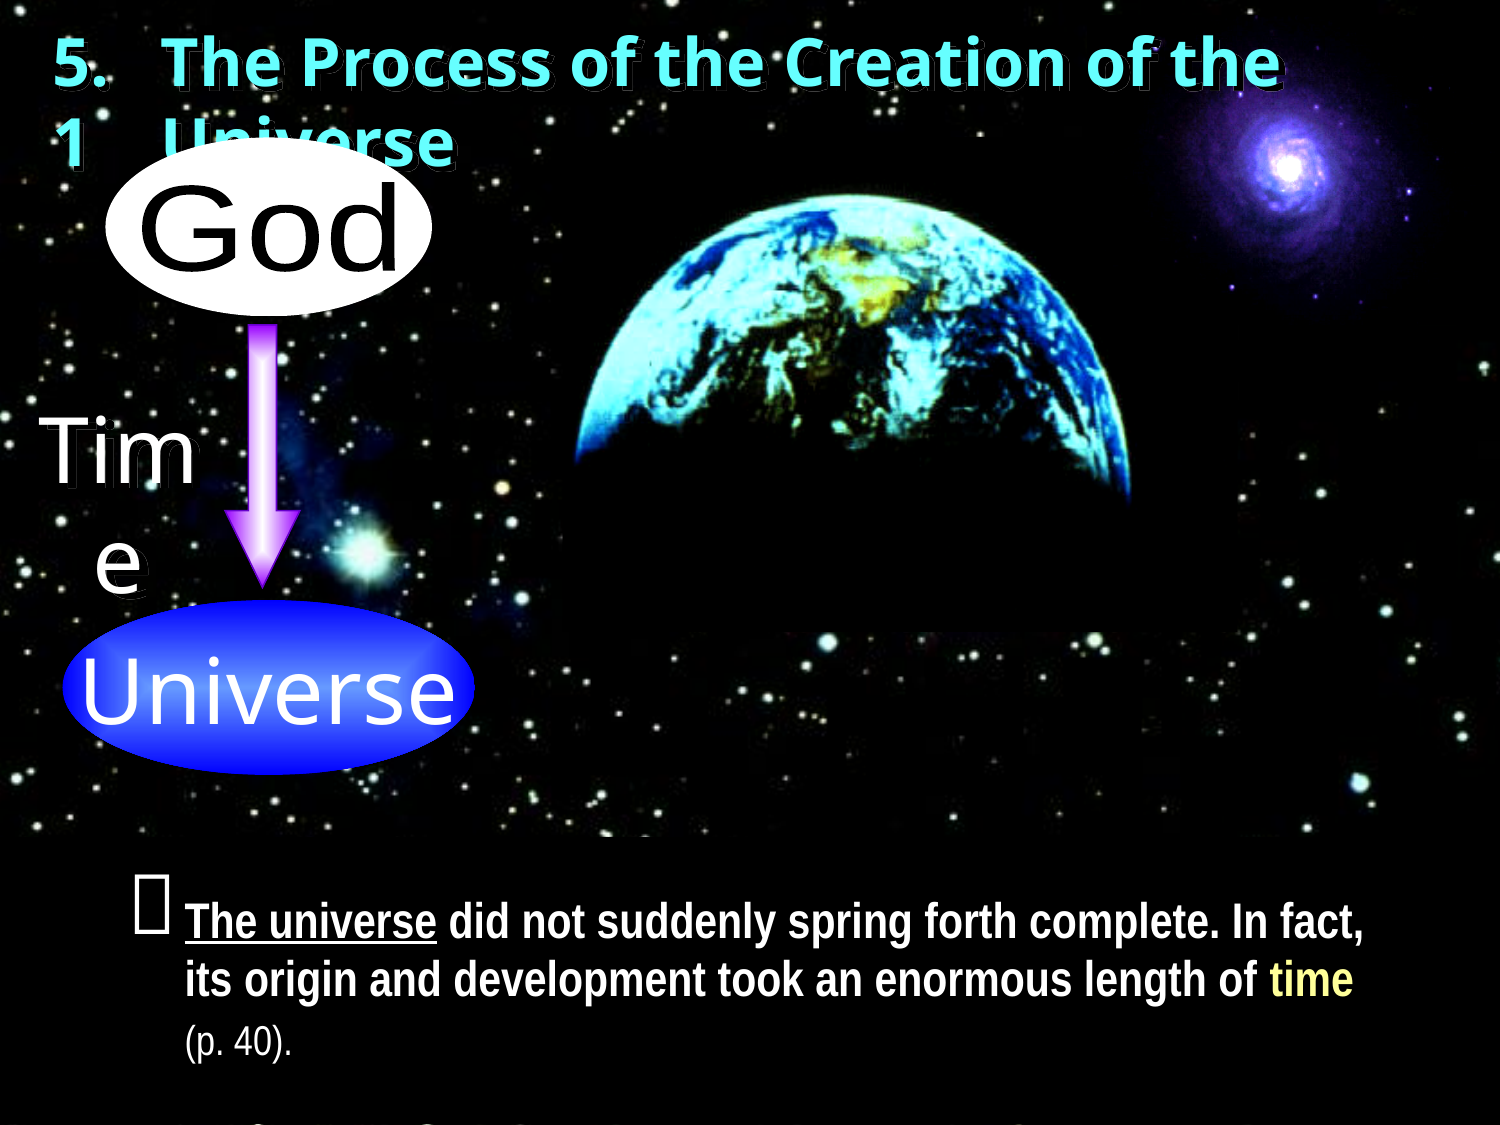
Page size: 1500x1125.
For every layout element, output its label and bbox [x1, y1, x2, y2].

text_box [37, 12, 1351, 108]
text_box [0, 0, 1500, 1125]
text_box [112, 887, 1413, 1076]
text_box [105, 137, 433, 588]
